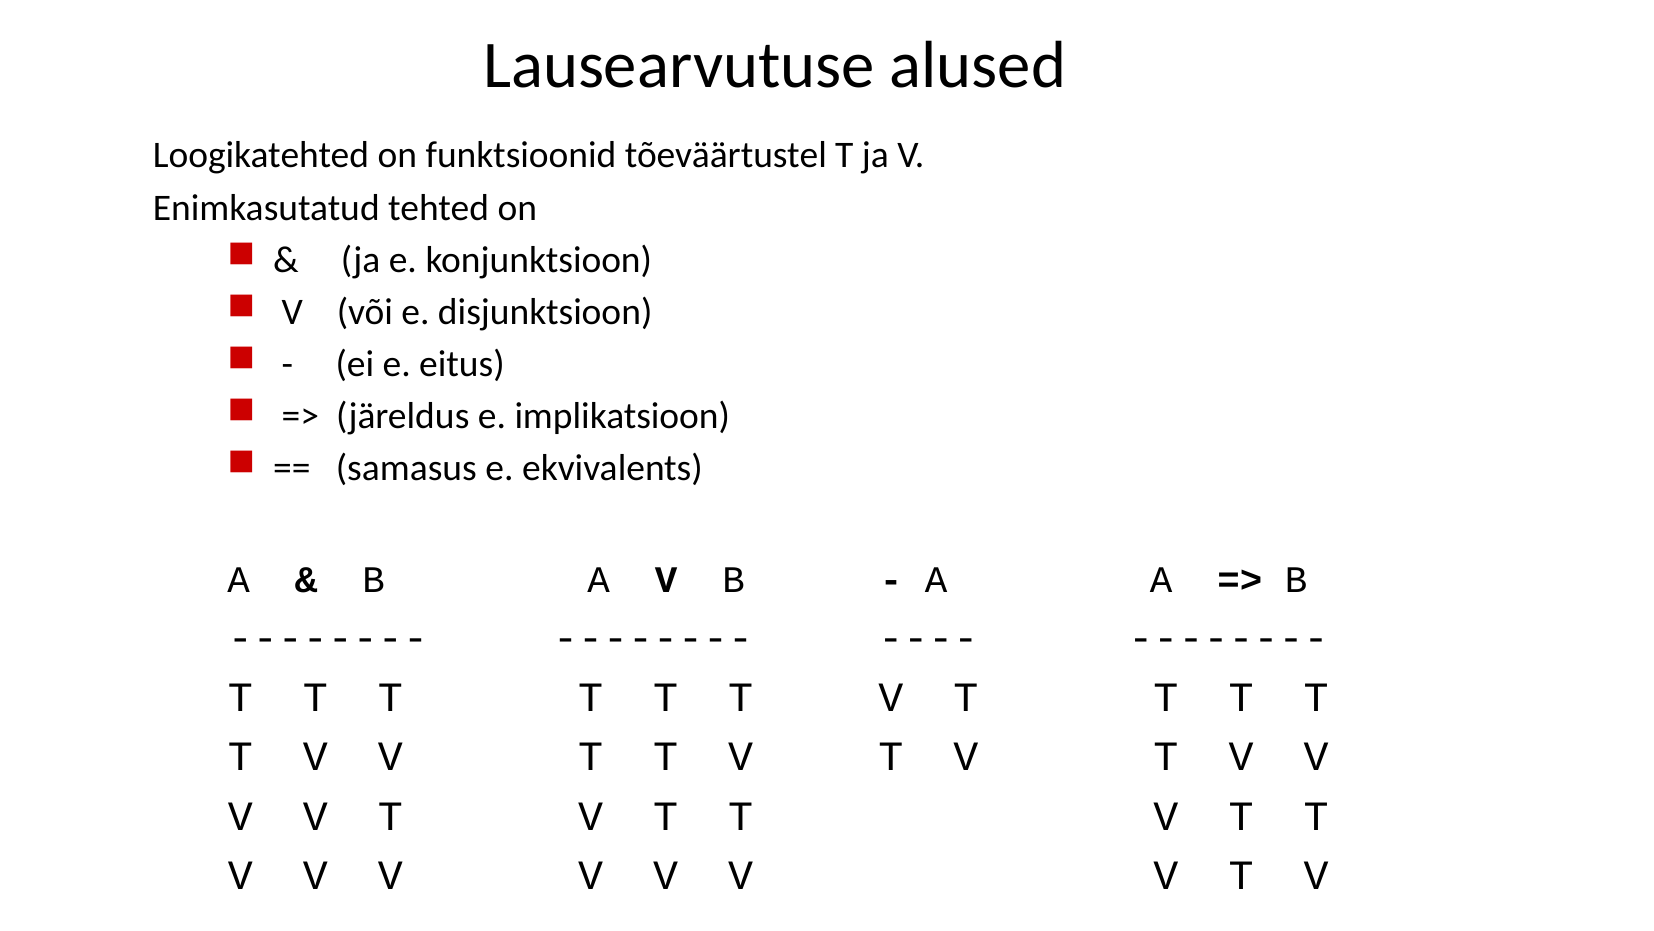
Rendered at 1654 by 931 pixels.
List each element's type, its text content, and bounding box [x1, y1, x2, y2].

list Loogikatehted on funktsioonid tõeväärtustel T ja V. Enimkasutatud tehted on & (ja e. konjunktsioon)‏ V (või e. disjunktsioon)‏ - (ei e. eitus)‏ => (järeldus e. implikatsioon)‏ == (samasus e. ekvivalents)‏ A & B A V B - A A => B -------- -------- ---- -------- T T T T T T V T T T T T V V T T V T V T V V V V T V T T V T T V V V V V V V T V [137, 125, 1425, 931]
title Lausearvutuse alused [137, 0, 1413, 100]
